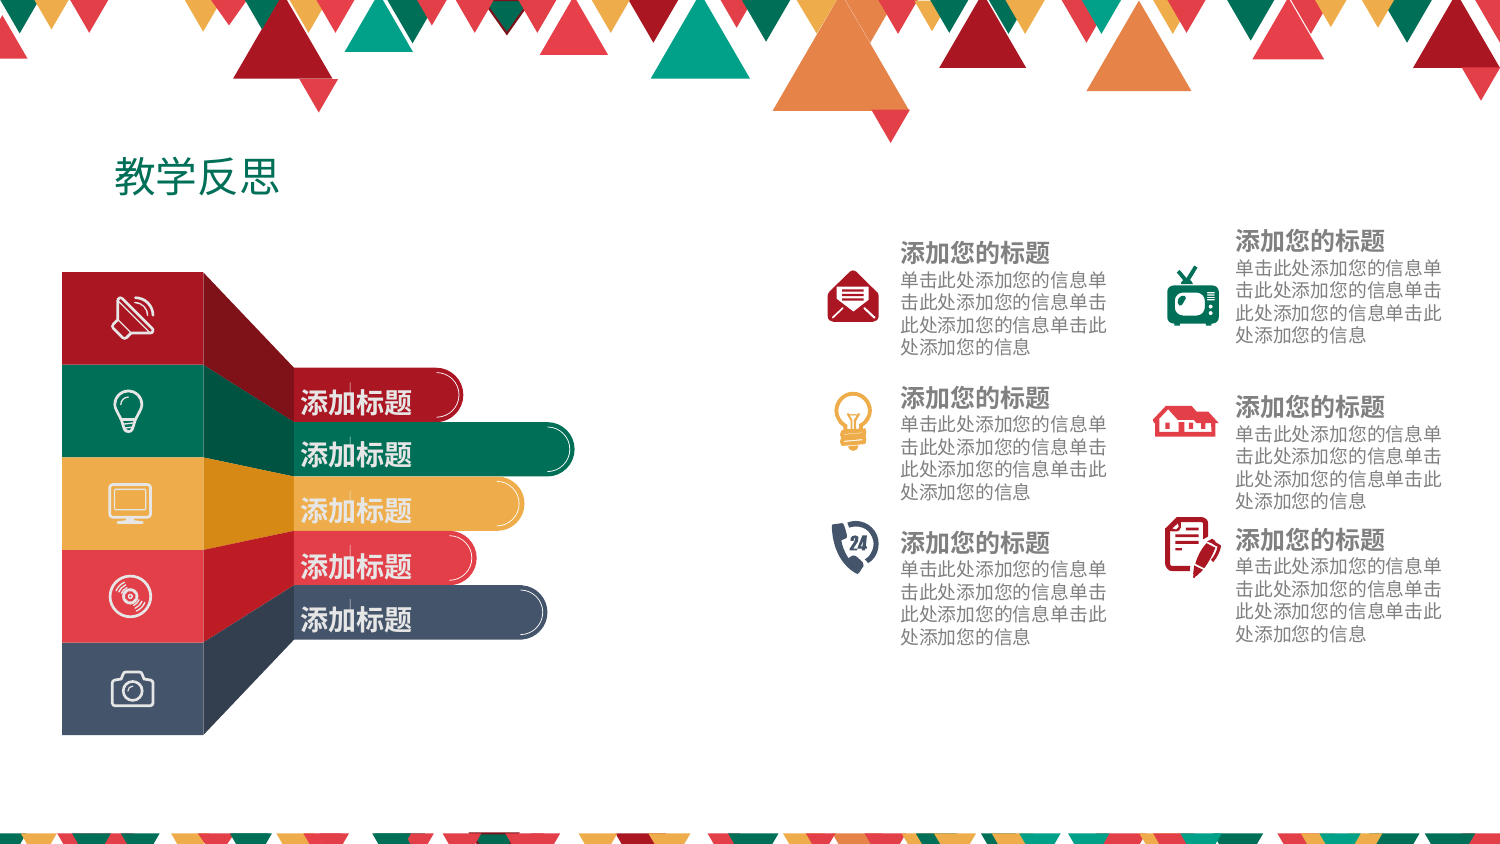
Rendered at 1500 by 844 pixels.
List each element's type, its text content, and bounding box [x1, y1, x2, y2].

text_box [847, 520, 879, 564]
text_box [1167, 265, 1219, 326]
text_box [1165, 517, 1209, 572]
text_box 教学反思 [99, 142, 297, 208]
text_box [1220, 521, 1461, 654]
text_box [831, 523, 864, 574]
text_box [885, 229, 1126, 367]
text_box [885, 519, 1126, 657]
text_box [834, 391, 872, 451]
text_box [827, 270, 879, 322]
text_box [885, 374, 1126, 512]
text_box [62, 272, 575, 736]
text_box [1220, 218, 1461, 356]
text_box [1220, 383, 1461, 521]
text_box [1193, 538, 1220, 579]
text_box [1152, 405, 1219, 437]
